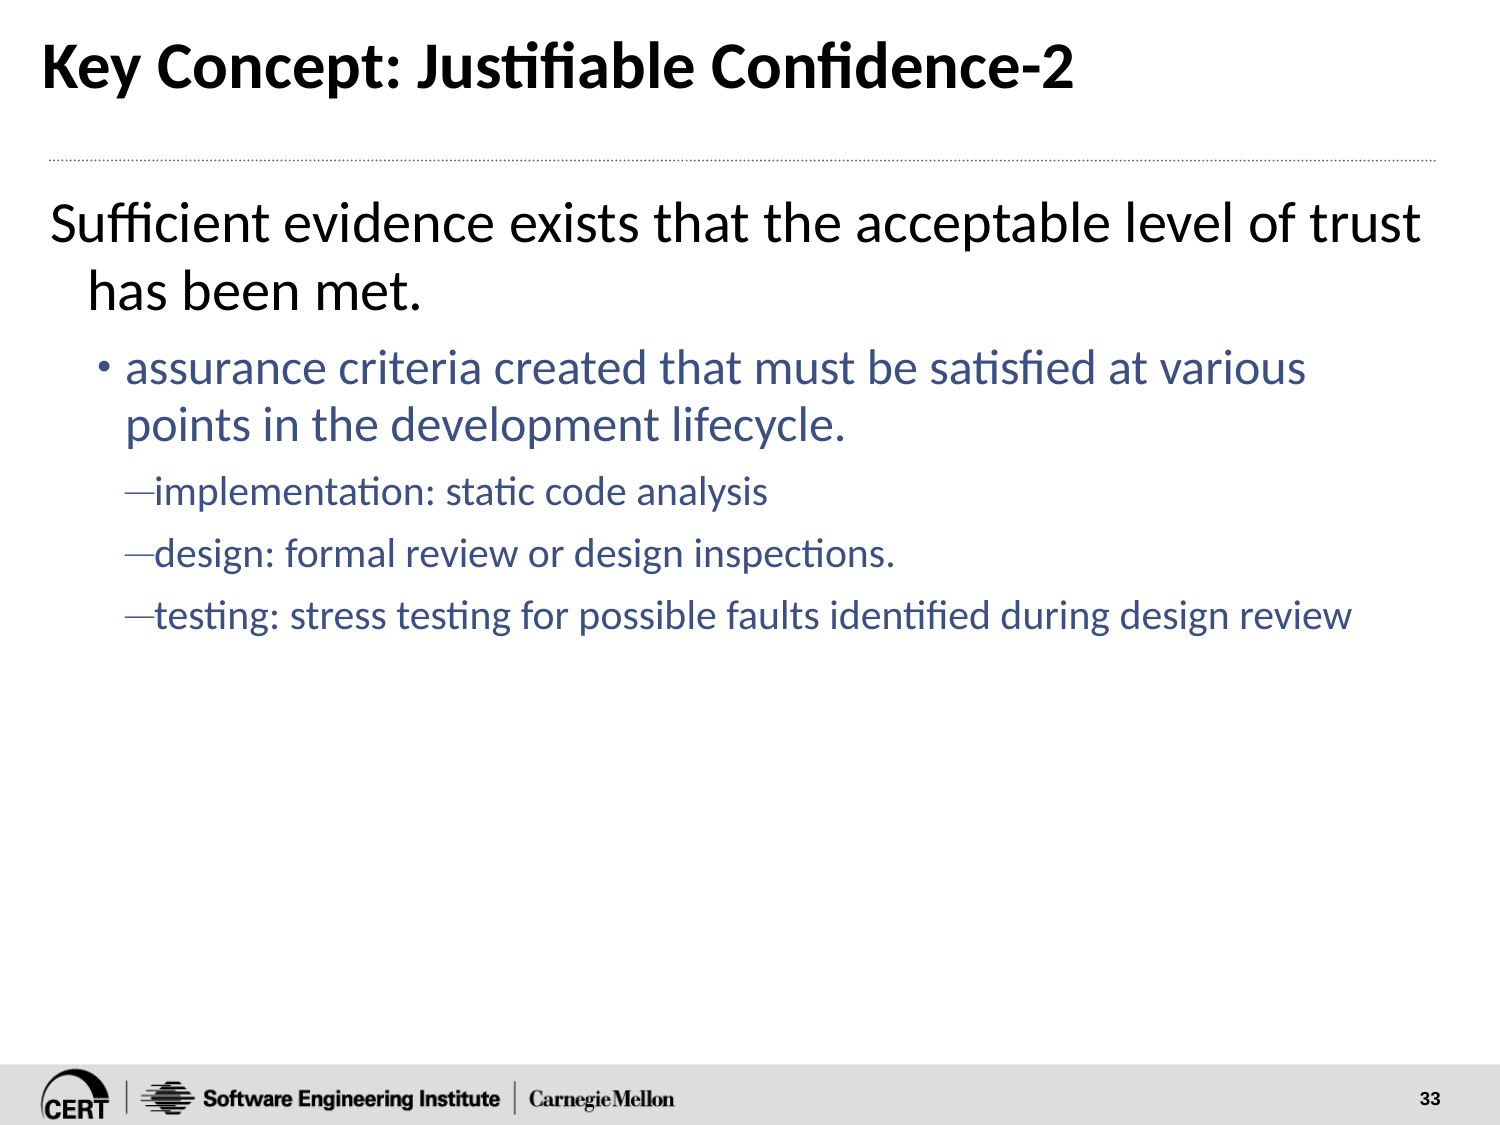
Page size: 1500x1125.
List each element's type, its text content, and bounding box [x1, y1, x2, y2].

title Key Concept: Justifiable Confidence-2 [42, 37, 1434, 155]
list Sufficient evidence exists that the acceptable level of trust has been met. assurance criteria created that must be satisfied at various points in the development lifecycle. implementation: static code analysis design: formal review or design inspections. testing: stress testing for possible faults identified during design review [49, 187, 1438, 1001]
picture [24, 1065, 688, 1125]
